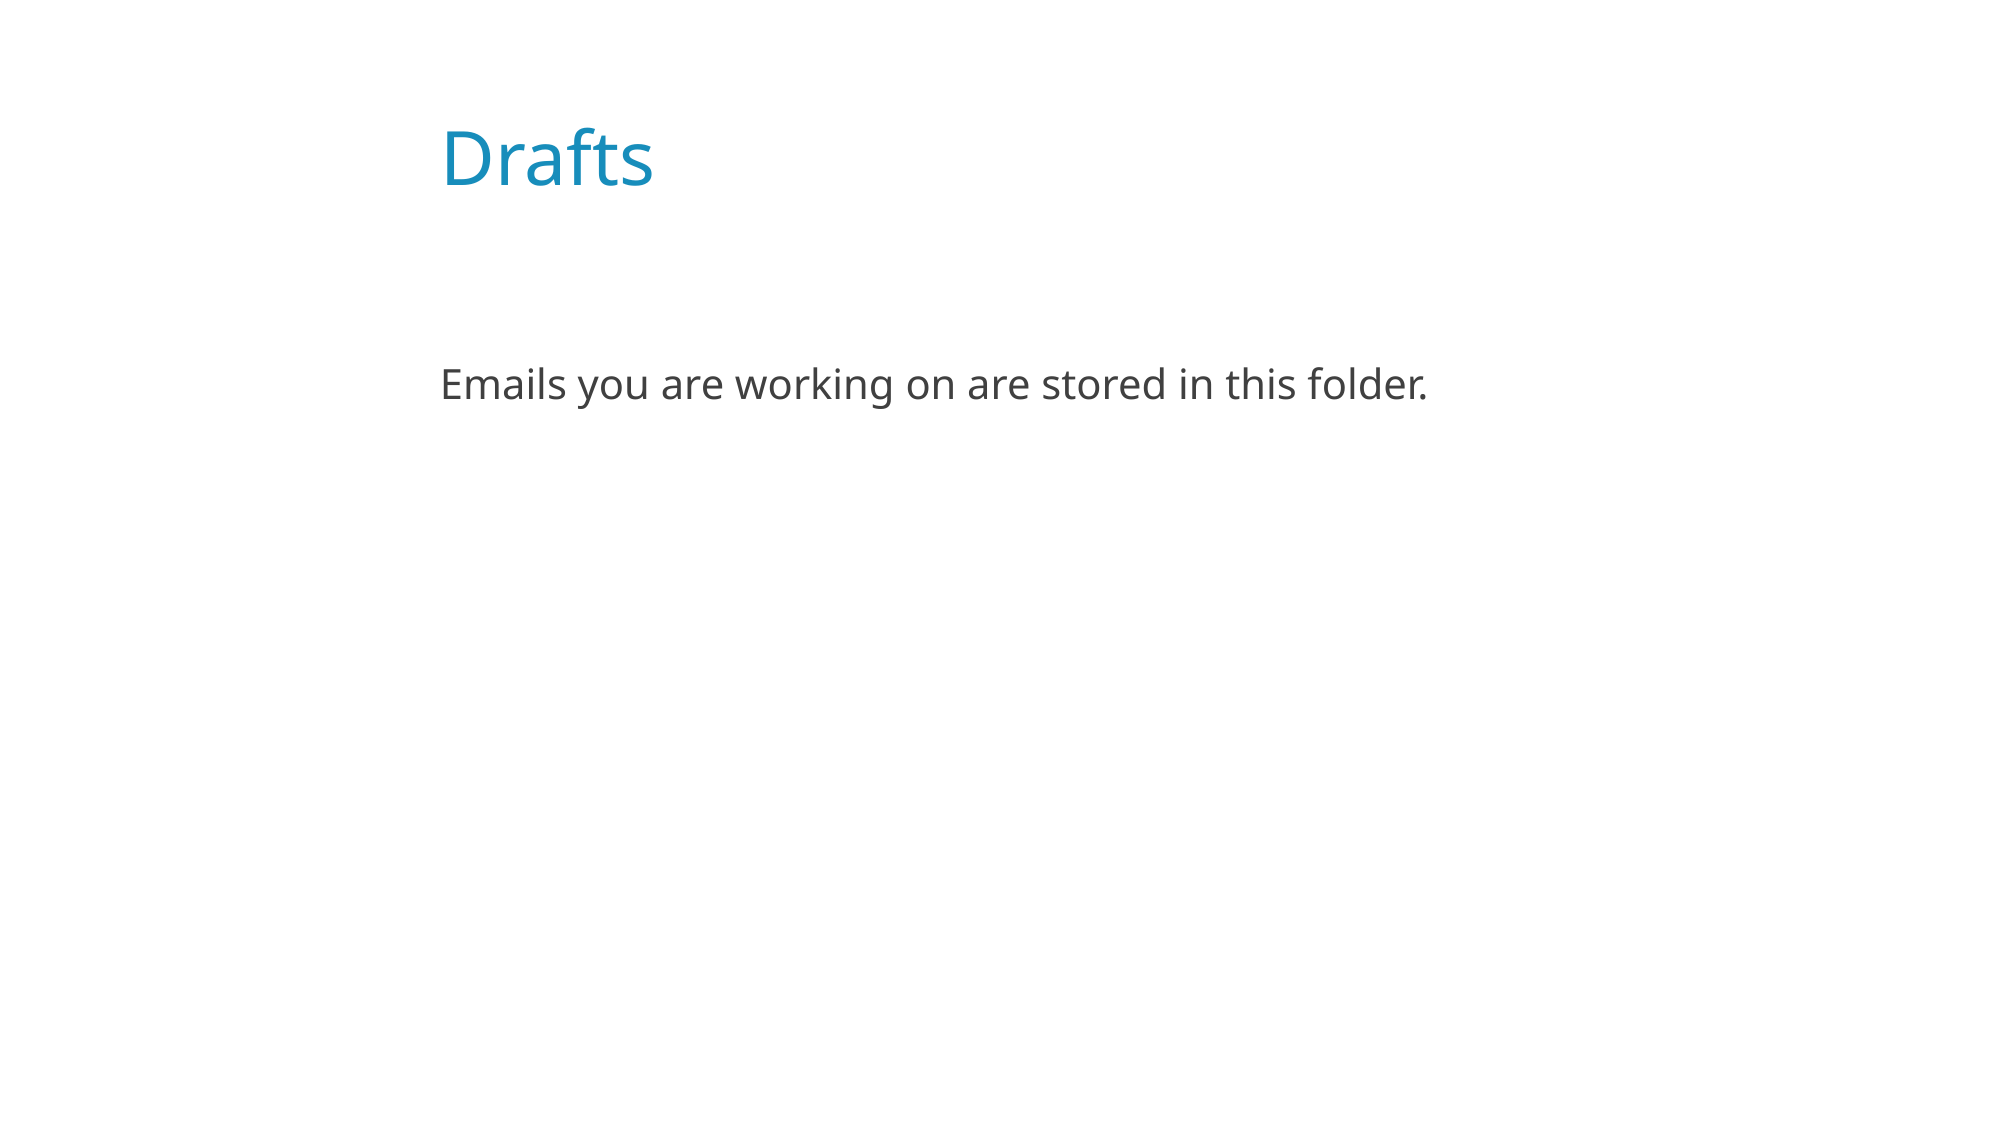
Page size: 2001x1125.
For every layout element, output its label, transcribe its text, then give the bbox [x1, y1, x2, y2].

title Drafts [425, 102, 1888, 313]
list Emails you are working on are stored in this folder. [424, 350, 1888, 1074]
